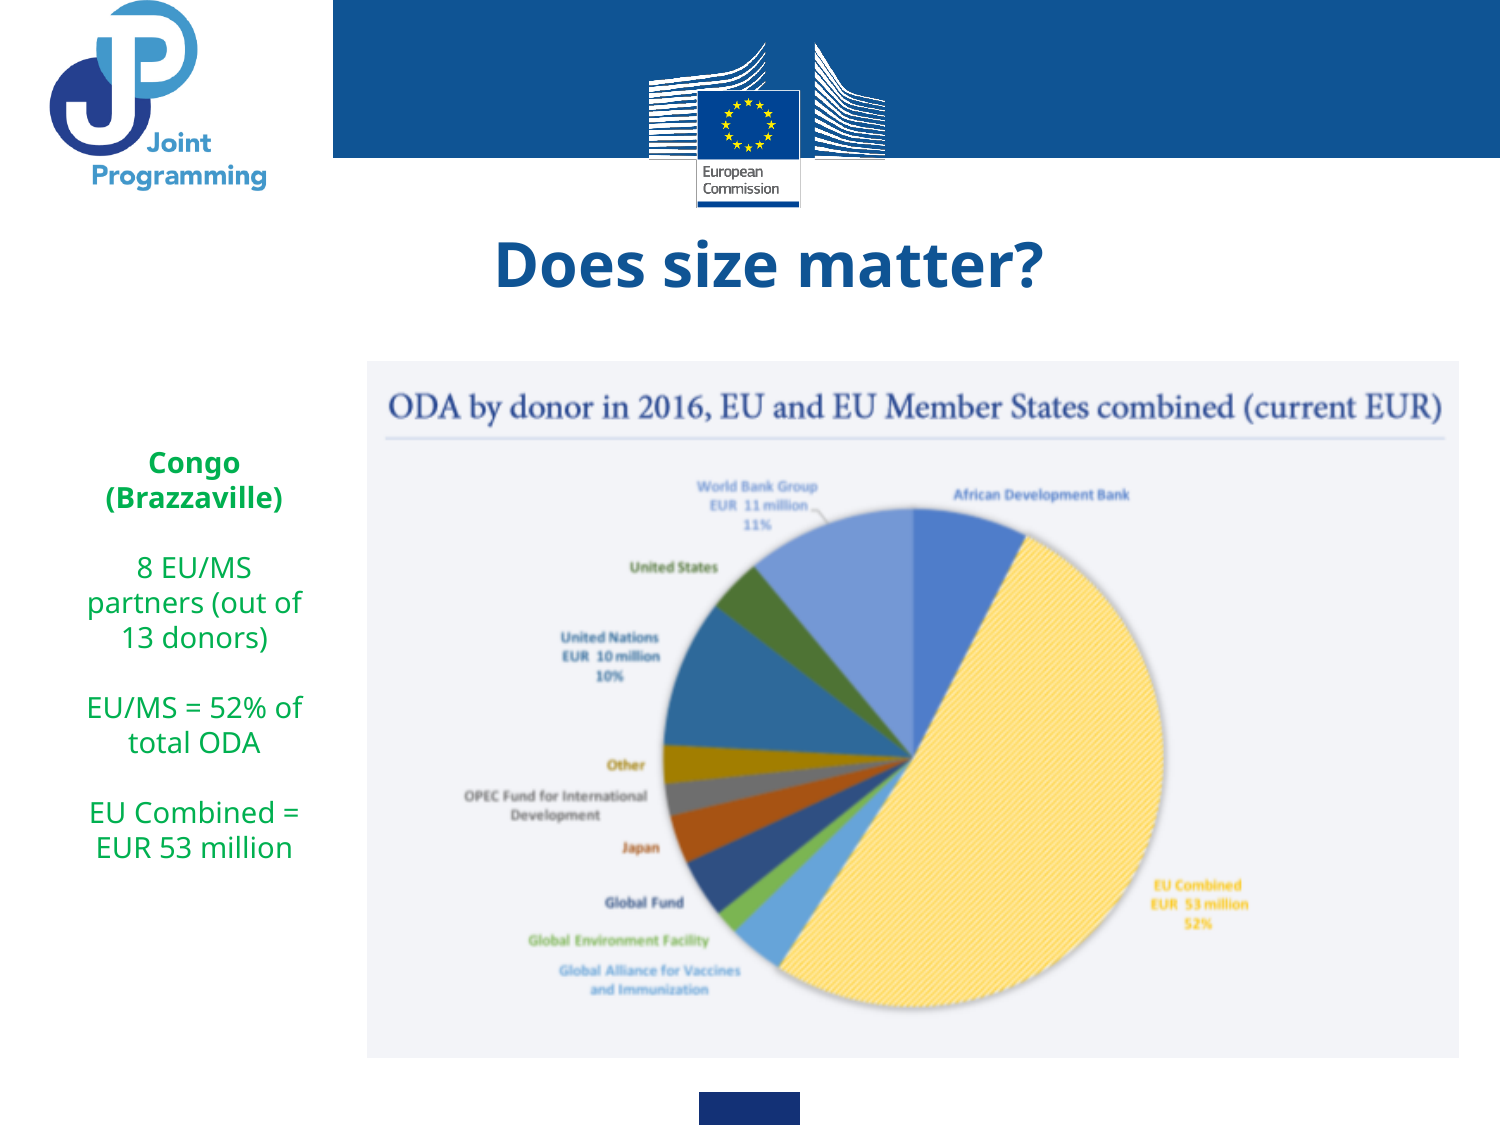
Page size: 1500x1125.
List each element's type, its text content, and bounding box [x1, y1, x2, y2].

picture [649, 42, 885, 208]
picture [367, 361, 1459, 1059]
text_box Congo (Brazzaville) 8 EU/MS partners (out of 13 donors) EU/MS = 52% of total ODA EU Combined = EUR 53 million [67, 437, 322, 942]
picture [0, 0, 333, 195]
title Does size matter? [64, 210, 1415, 315]
